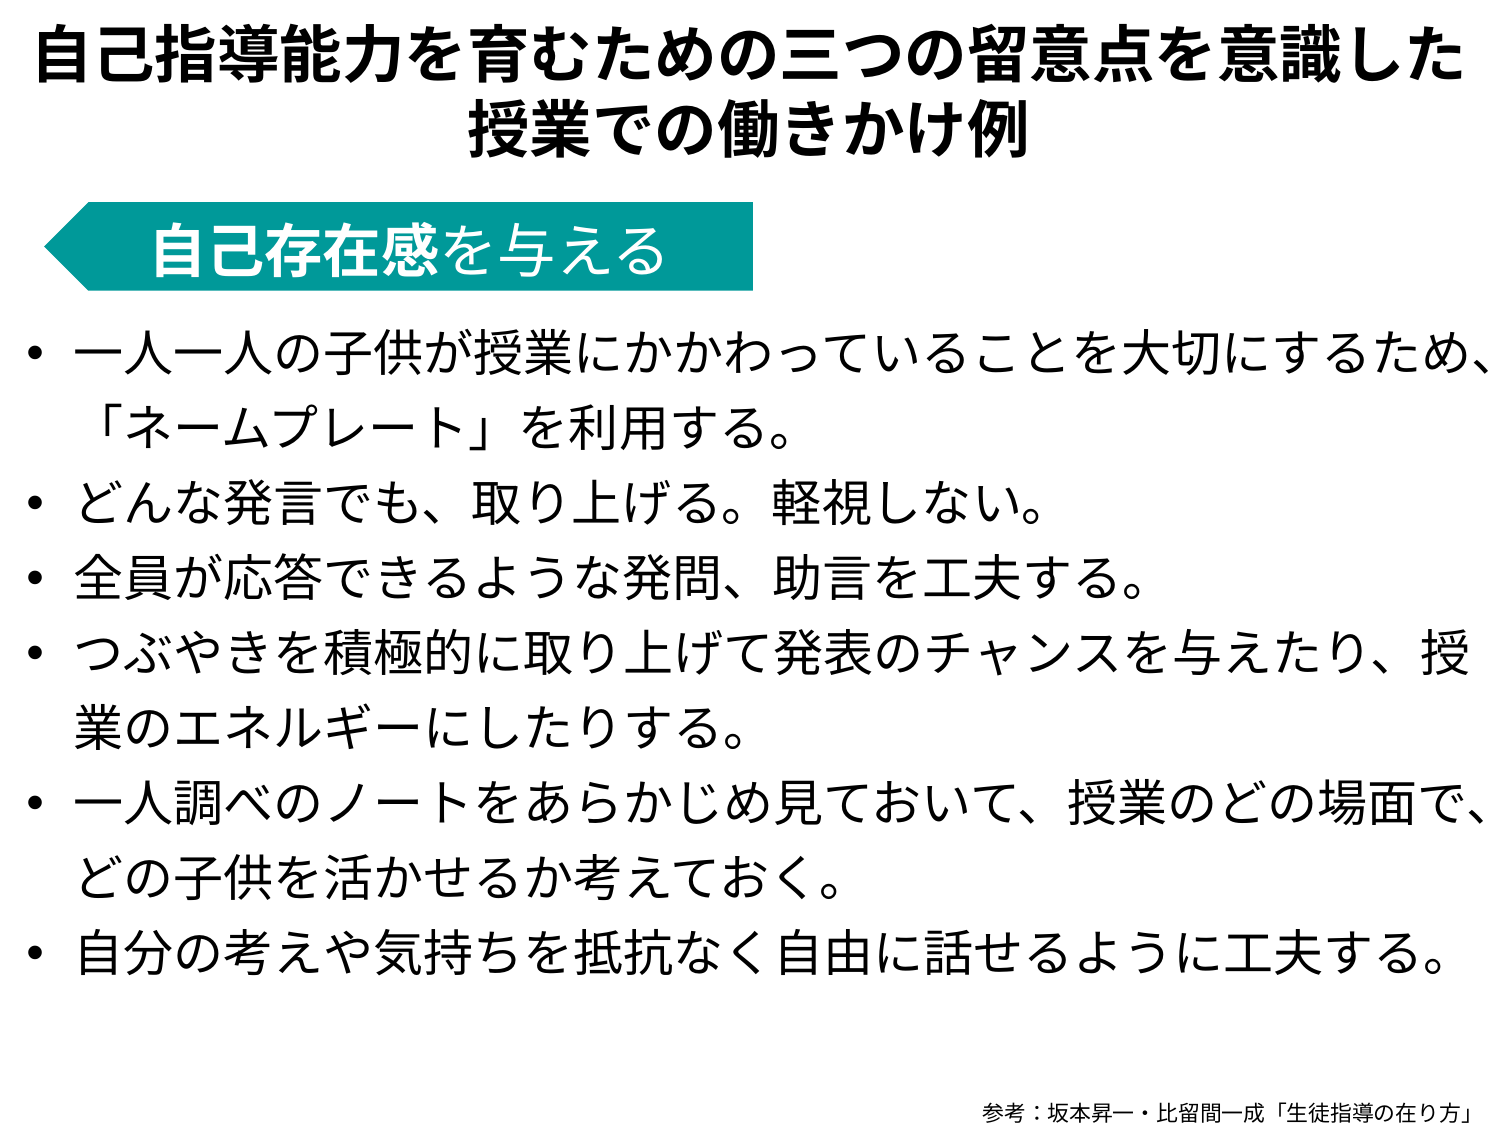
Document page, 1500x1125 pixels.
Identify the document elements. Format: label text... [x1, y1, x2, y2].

text_box 参考：坂本昇一・比留間一成「生徒指導の在り方」 [0, 1093, 1498, 1125]
text_box 自己存在感を与える [42, 200, 755, 293]
text_box 一人一人の子供が授業にかかわっていることを大切にするため、「ネームプレート」を利用する。 どんな発言でも、取り上げる。軽視しない。 全員が応答できるような発問、助言を工夫する。 つぶやきを積極的に取り上げて発表のチャンスを与えたり、授業のエネルギーにしたりする。 一人調べのノートをあらかじめ見ておいて、授業のどの場面で、どの子供を活かせるか考えておく。 自分の考えや気持ちを抵抗なく自由に話せるように工夫する。 [10, 222, 1490, 1025]
text_box 自己指導能力を育むための三つの留意点を意識した 授業での働きかけ例 [0, 7, 1498, 172]
